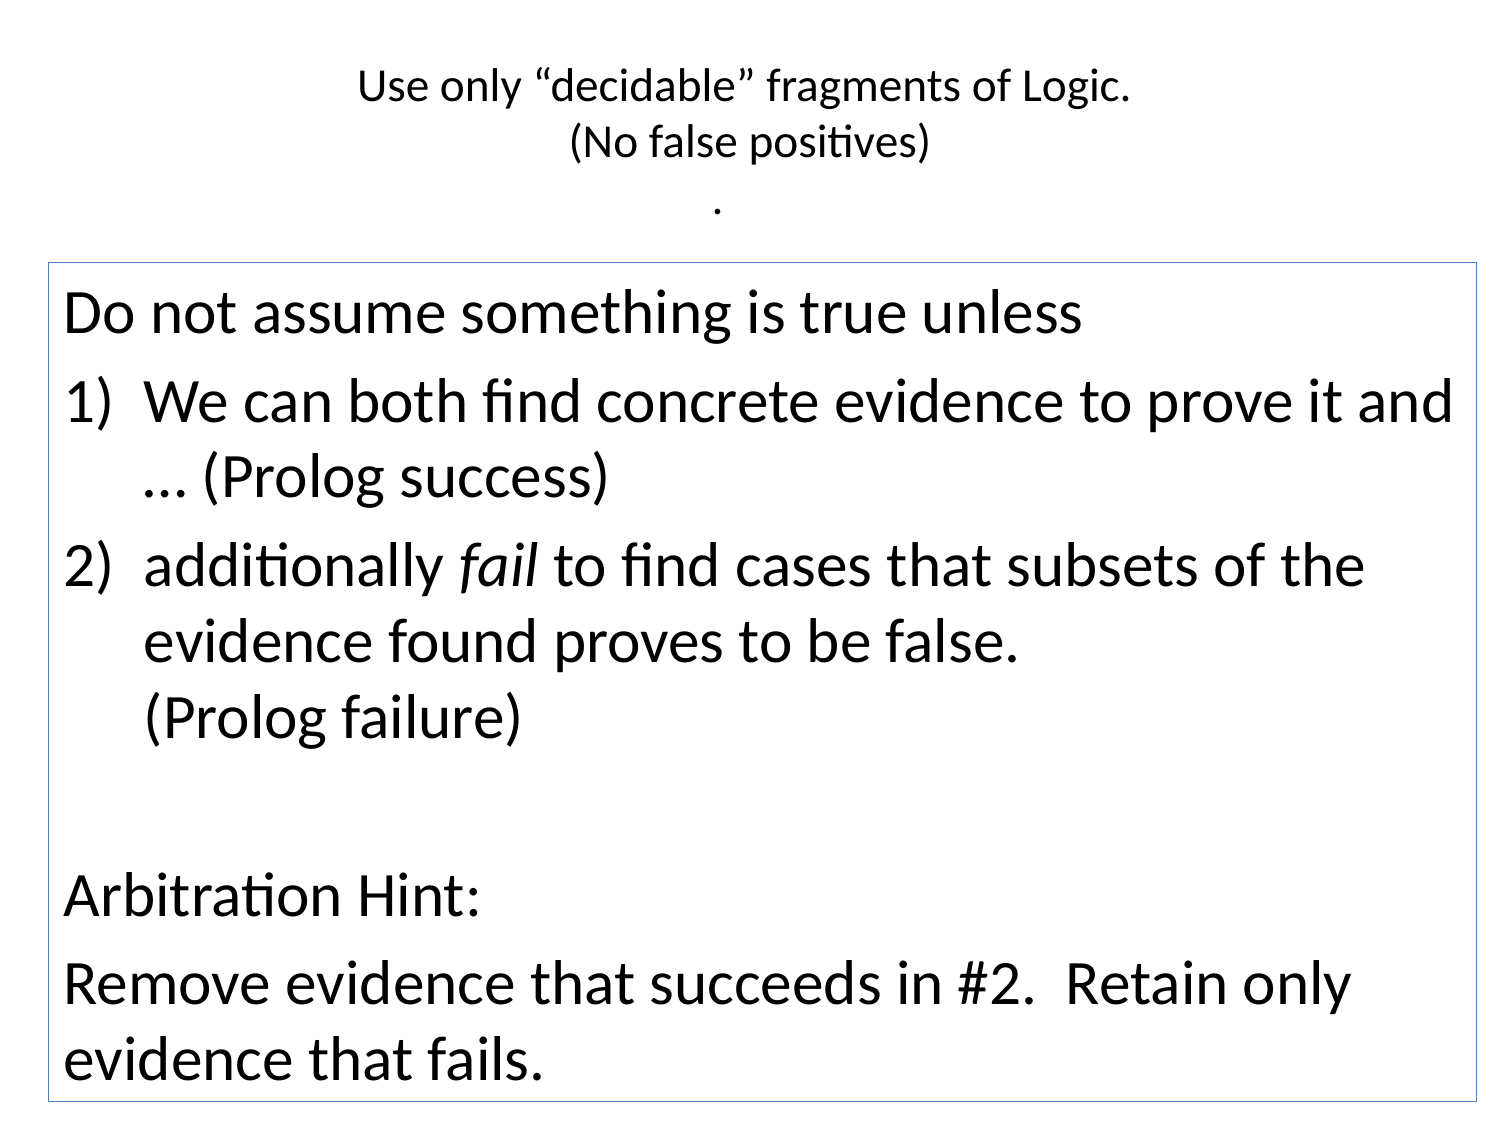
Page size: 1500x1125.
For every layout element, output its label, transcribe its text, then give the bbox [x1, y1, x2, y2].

title Use only “decidable” fragments of Logic. (No false positives) . [75, 45, 1425, 233]
list Do not assume something is true unless We can both find concrete evidence to prove it and … (Prolog success) additionally fail to find cases that subsets of the evidence found proves to be false. (Prolog failure) Arbitration Hint: Remove evidence that succeeds in #2. Retain only evidence that fails. [48, 262, 1477, 1102]
